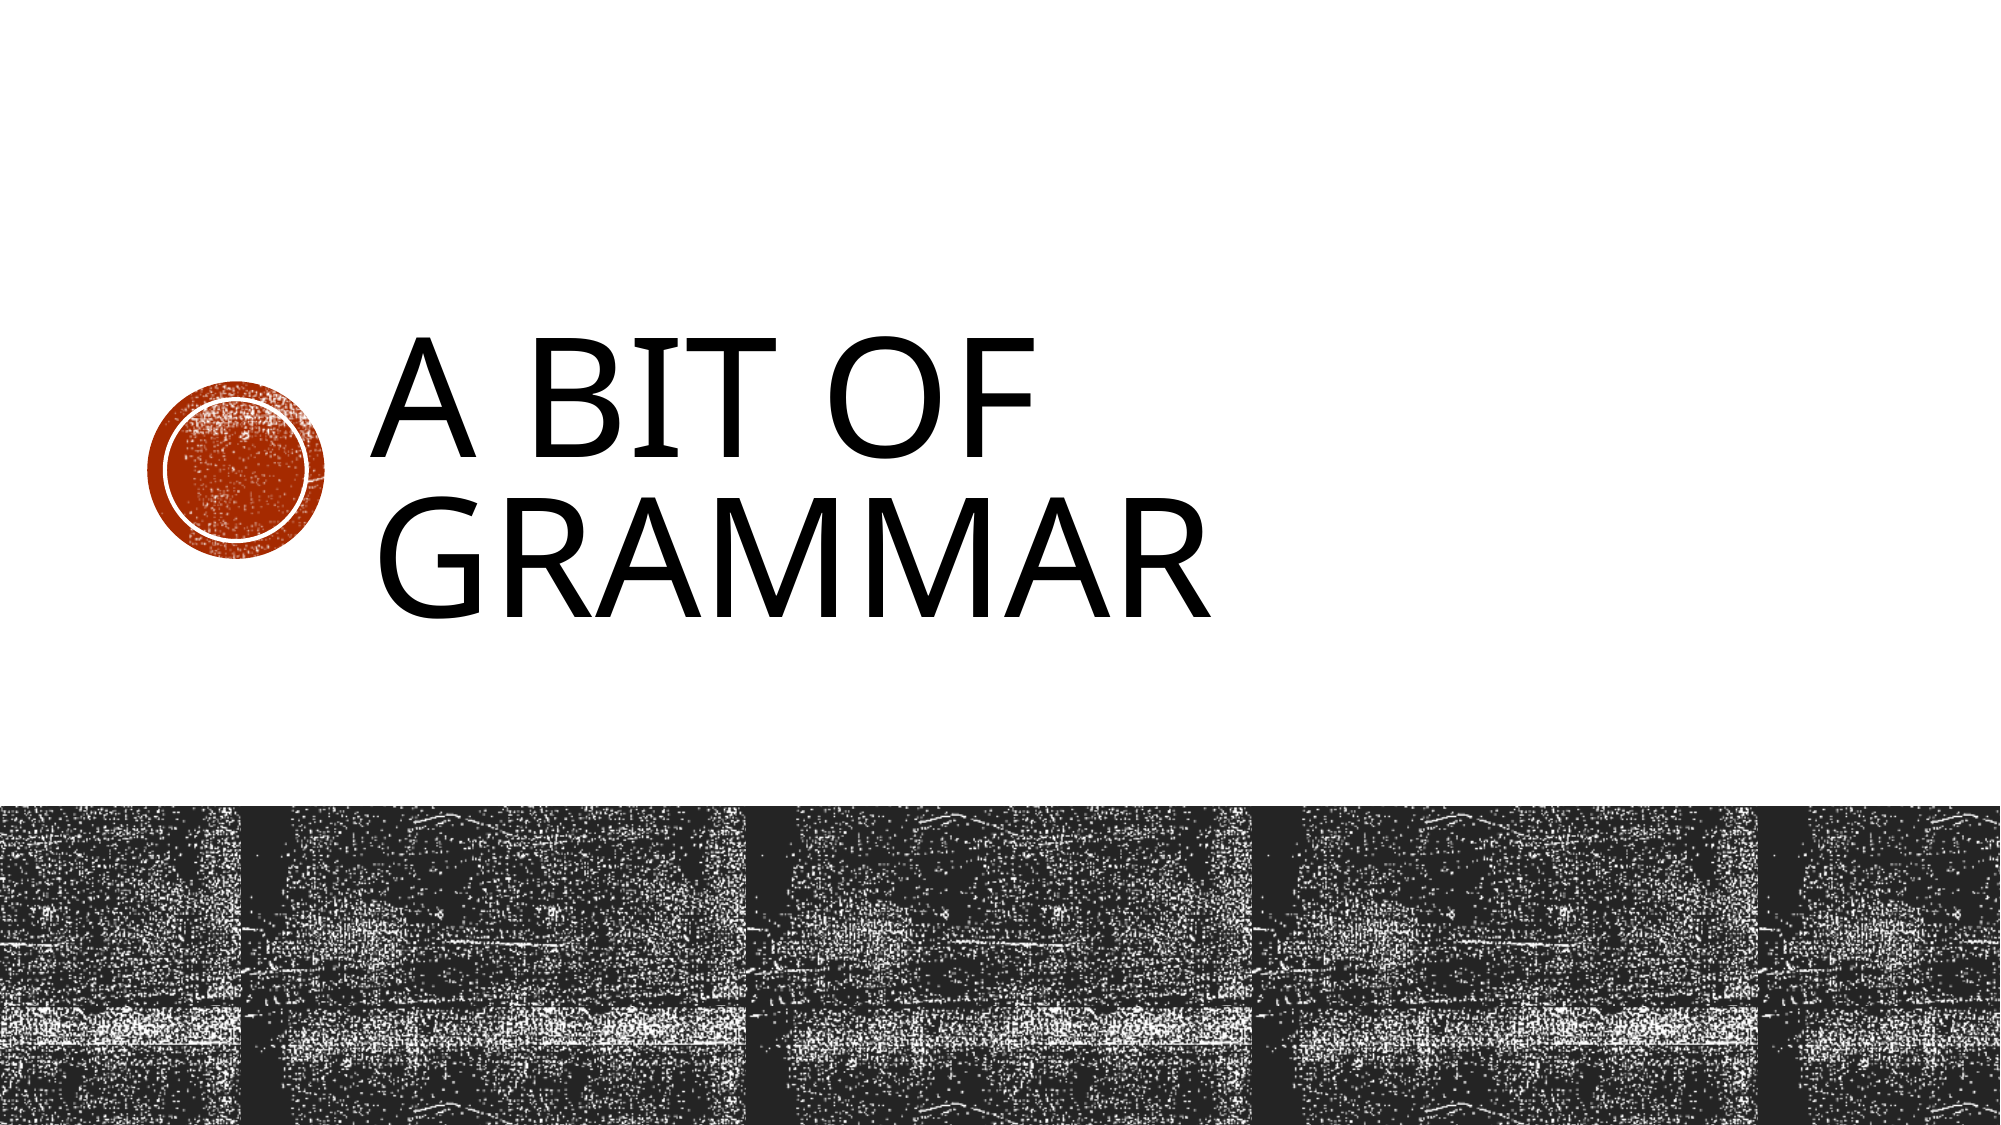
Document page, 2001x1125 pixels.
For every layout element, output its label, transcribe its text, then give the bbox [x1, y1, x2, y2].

title A bit of grammar [355, 201, 1878, 779]
